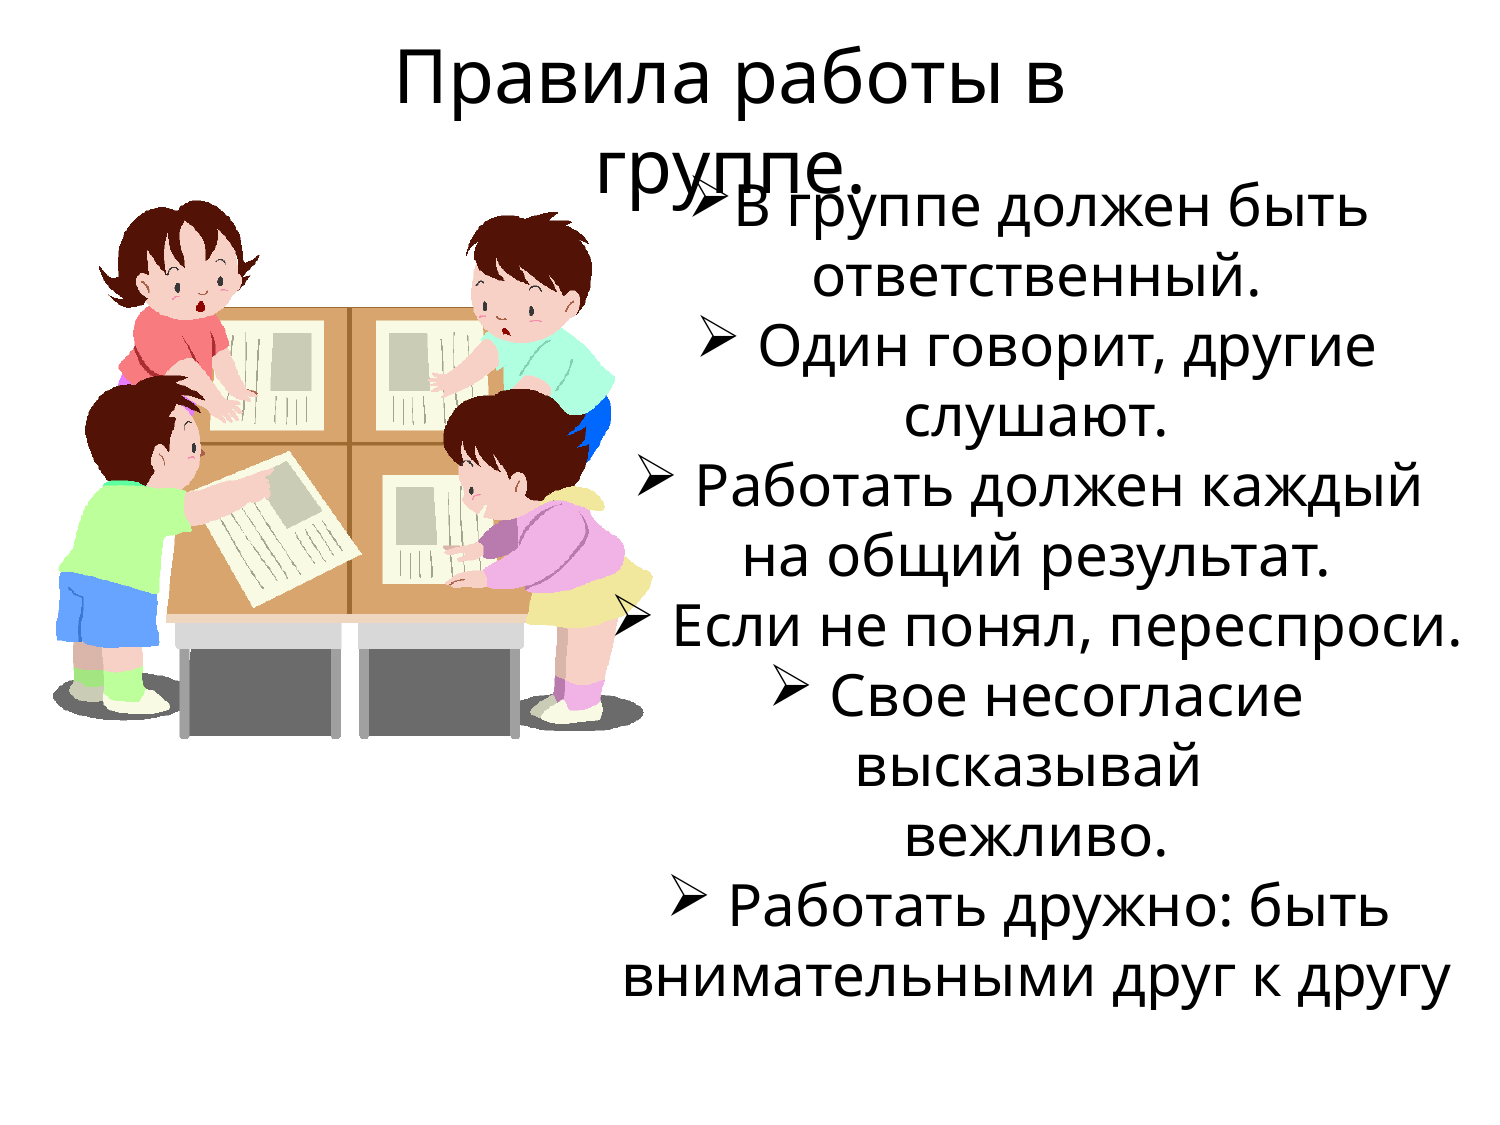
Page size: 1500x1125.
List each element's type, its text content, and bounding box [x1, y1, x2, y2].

text_box Правила работы в группе. [324, 21, 1137, 217]
text_box В группе должен быть ответственный. Один говорит, другие слушают. Работать должен каждый на общий результат. Если не понял, переспроси. Свое несогласие высказывай вежливо. Работать дружно: быть внимательными друг к другу [572, 160, 1500, 1016]
picture [52, 196, 656, 740]
